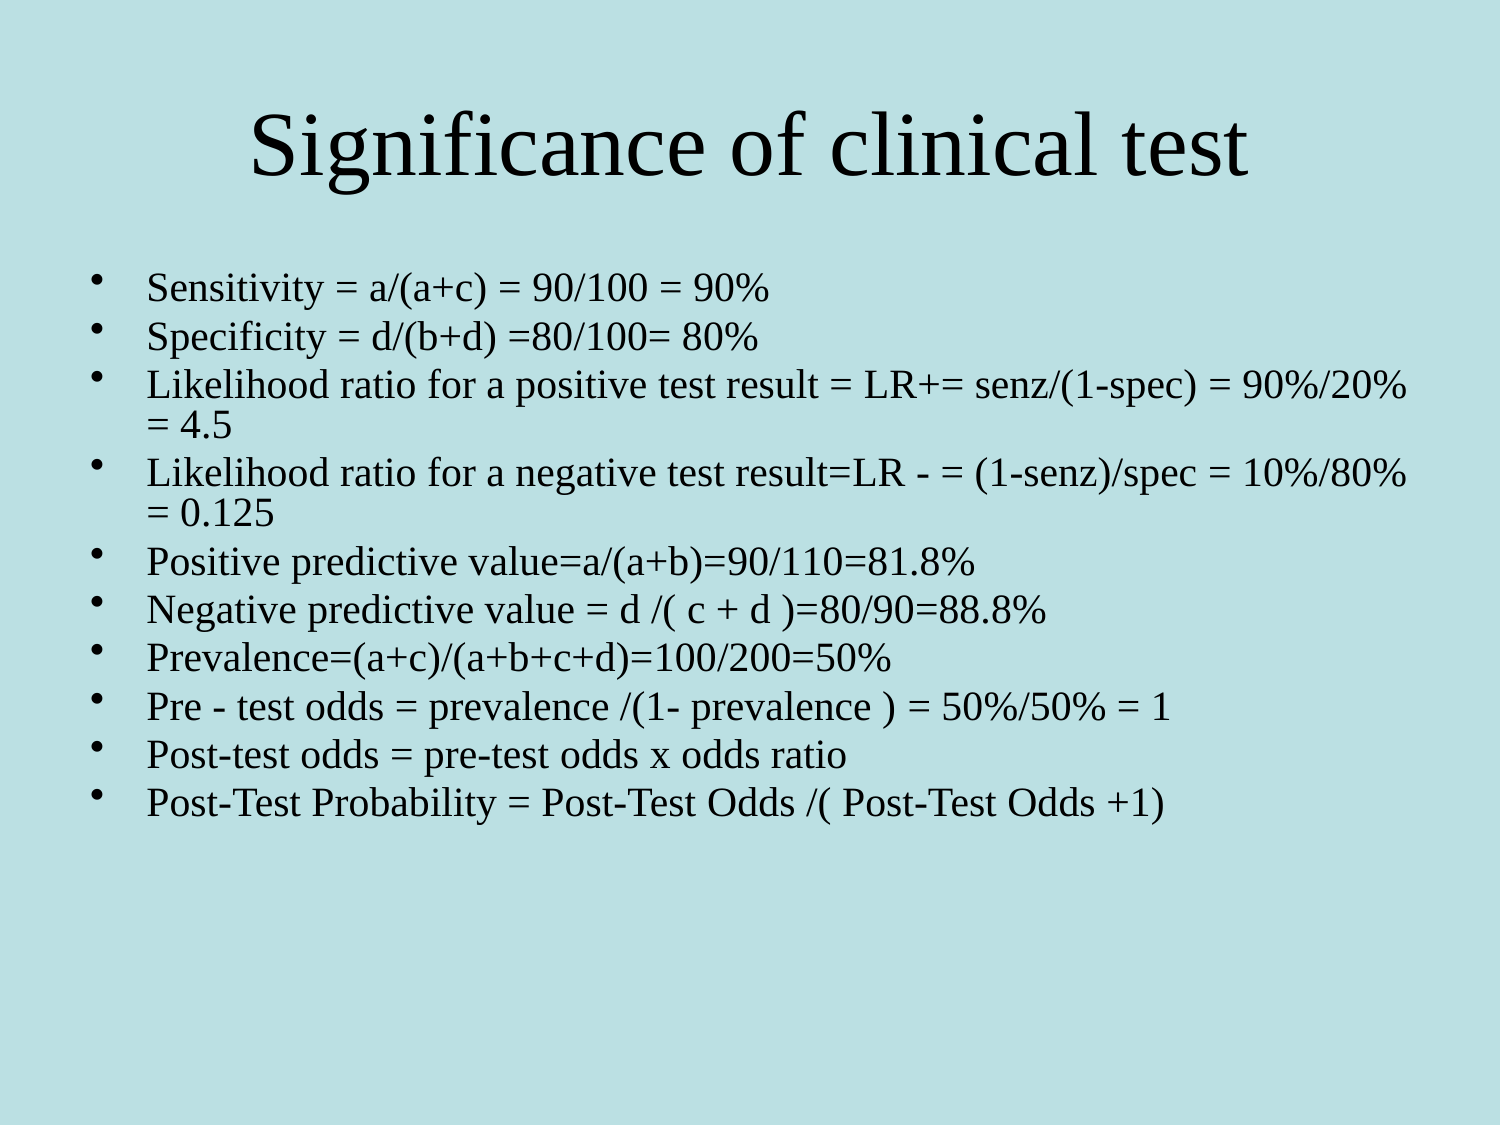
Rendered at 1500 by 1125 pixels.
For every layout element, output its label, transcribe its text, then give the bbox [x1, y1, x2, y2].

list Sensitivity = a/(a+c) = 90/100 = 90% Specificity = d/(b+d) =80/100= 80% Likelihood ratio for a positive test result = LR+= senz/(1-spec) = 90%/20% = 4.5 Likelihood ratio for a negative test result=LR - = (1-senz)/spec = 10%/80% = 0.125 Positive predictive value=a/(a+b)=90/110=81.8% Negative predictive value = d /( c + d )=80/90=88.8% Prevalence=(a+c)/(a+b+c+d)=100/200=50% Pre - test odds = prevalence /(1- prevalence ) = 50%/50% = 1 Post-test odds = pre-test odds x odds ratio Post-Test Probability = Post-Test Odds /( Post-Test Odds +1) [75, 262, 1425, 1024]
title Significance of clinical test [75, 45, 1425, 233]
